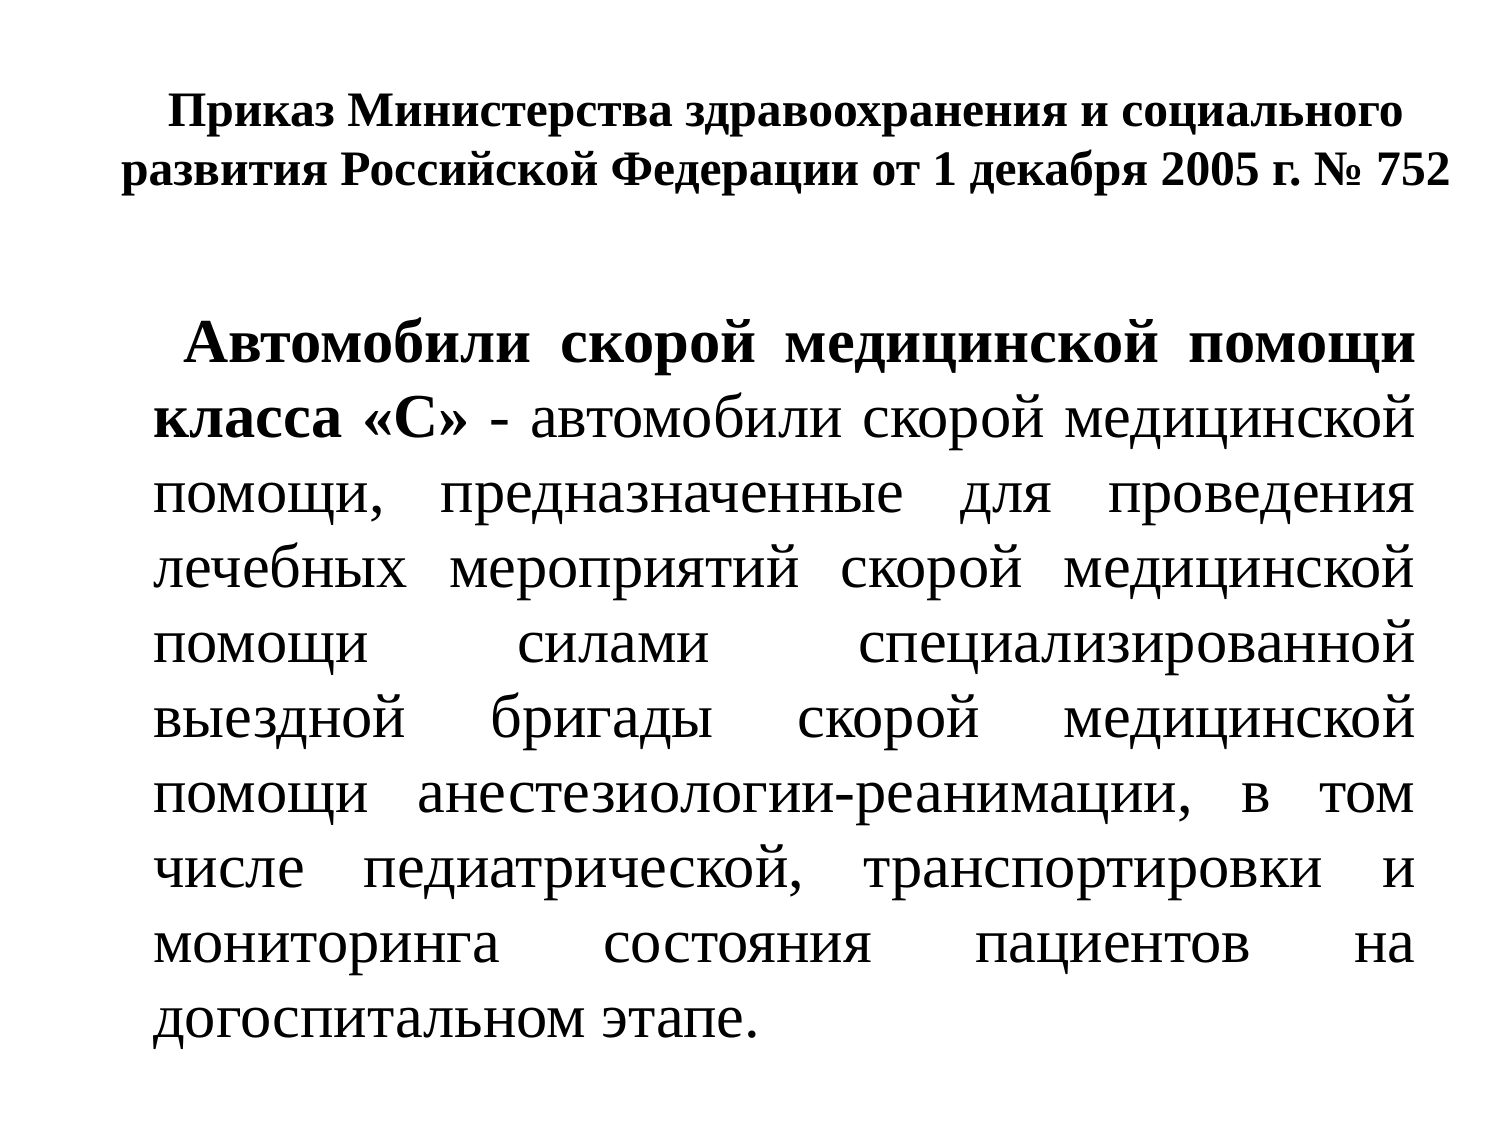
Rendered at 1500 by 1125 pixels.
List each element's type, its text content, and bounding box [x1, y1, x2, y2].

list Автомобили скорой медицинской помощи класса «С» - автомобили скорой медицинской помощи, предназначенные для проведения лечебных мероприятий скорой медицинской помощи силами специализированной выездной бригады скорой медицинской помощи анестезиологии-реанимации, в том числе педиатрической, транспортировки и мониторинга состояния пациентов на догоспитальном этапе. [82, 292, 1432, 1036]
title Приказ Министерства здравоохранения и социального развития Российской Федерации от 1 декабря 2005 г. № 752 [100, 42, 1472, 231]
